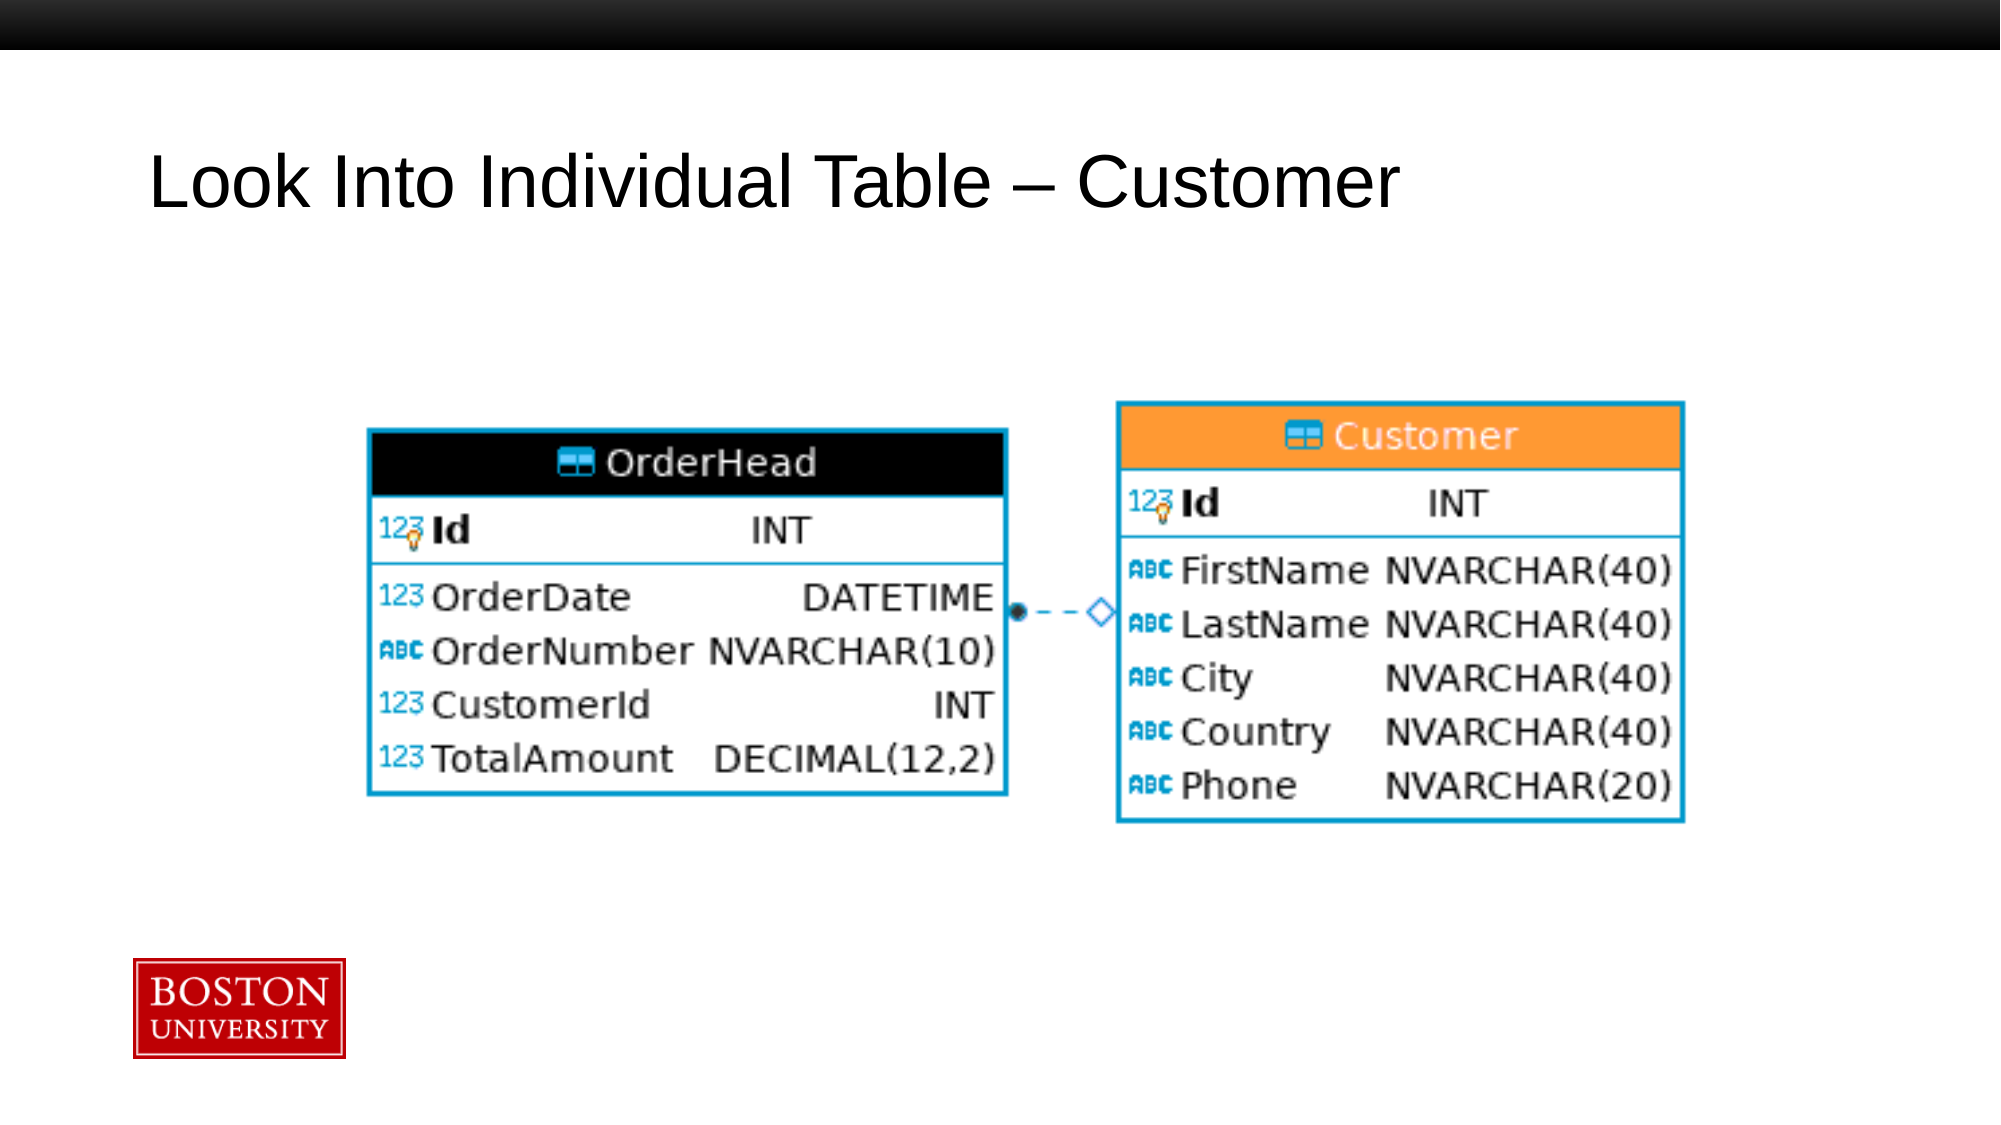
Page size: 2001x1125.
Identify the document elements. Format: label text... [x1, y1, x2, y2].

list [133, 299, 1867, 938]
title Look Into Individual Table – Customer [133, 125, 1867, 238]
picture [286, 321, 1714, 851]
picture [133, 958, 346, 1059]
